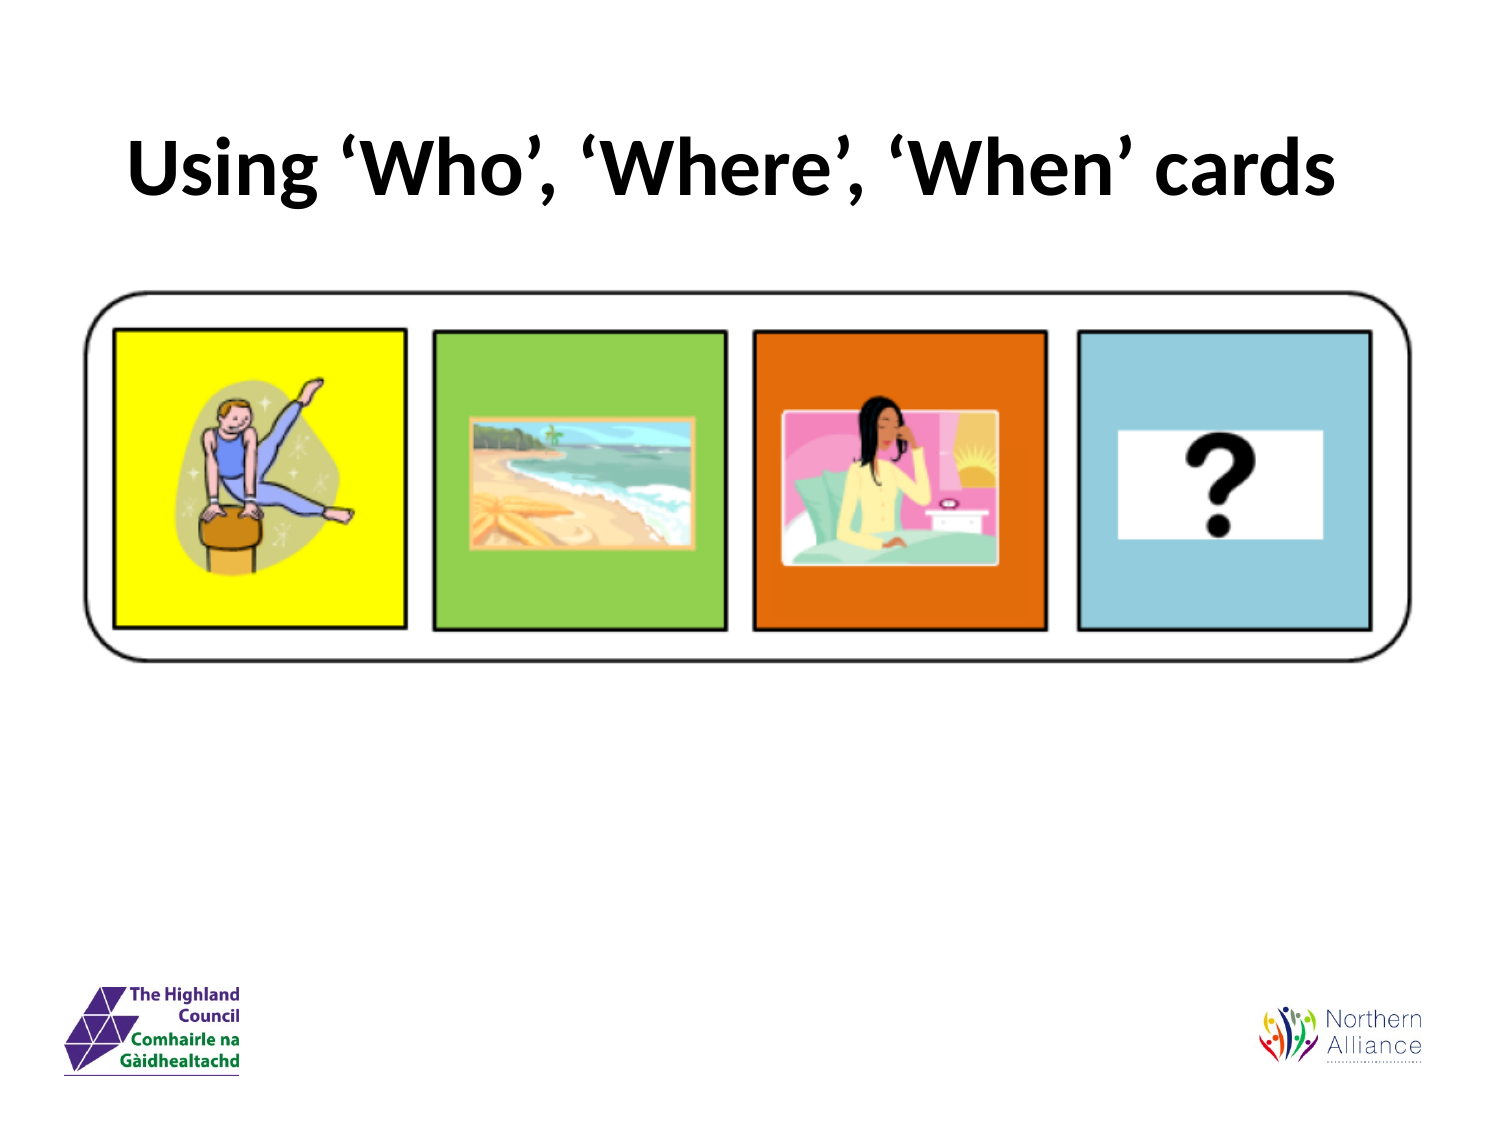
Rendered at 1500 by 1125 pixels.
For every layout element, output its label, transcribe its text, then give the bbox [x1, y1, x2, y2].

picture [1245, 987, 1436, 1076]
picture [61, 266, 1439, 679]
picture [64, 987, 240, 1076]
text_box Using ‘Who’, ‘Where’, ‘When’ cards [17, 104, 1447, 220]
